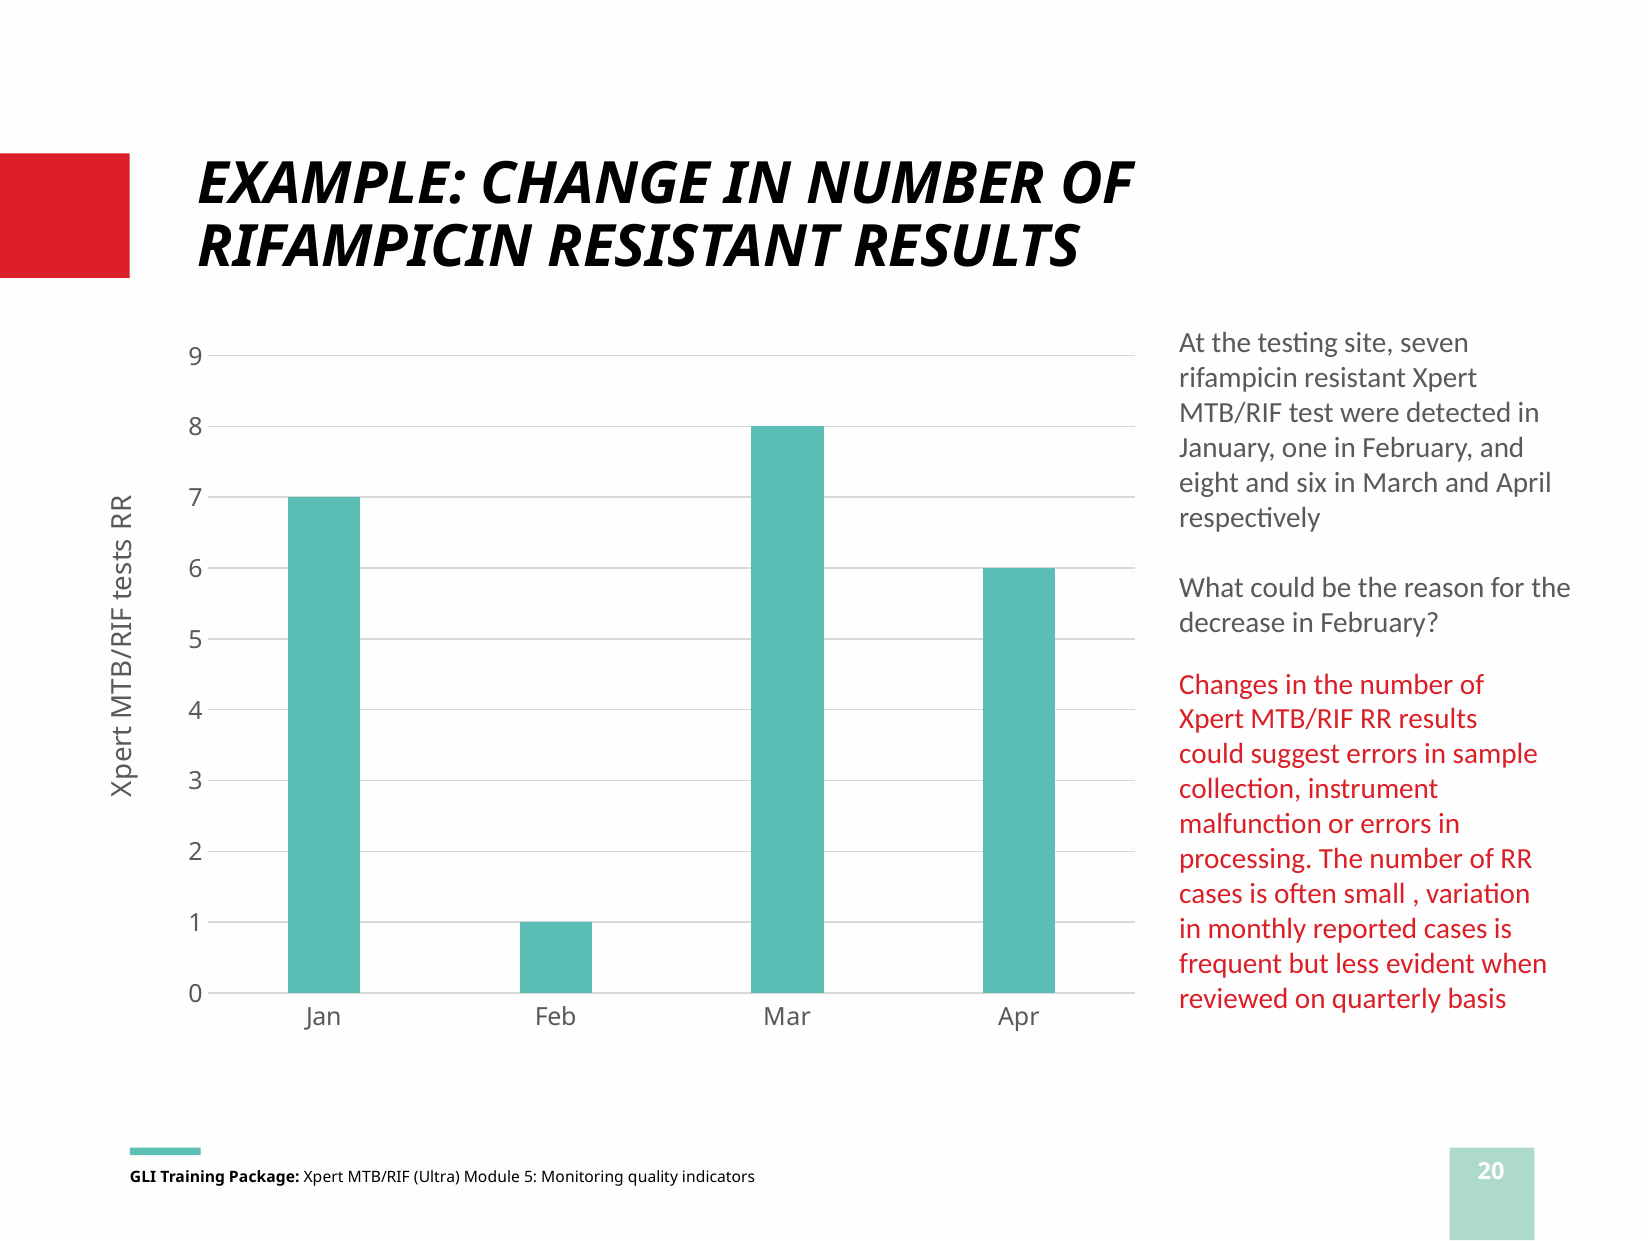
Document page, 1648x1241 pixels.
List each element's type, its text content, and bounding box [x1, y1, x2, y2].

title EXAMPLE: CHANGE IN NUMBER OF RIFAMPICIN RESISTANT RESULTS [197, 153, 1450, 278]
text_box At the testing site, seven rifampicin resistant Xpert MTB/RIF test were detected in January, one in February, and eight and six in March and April respectively What could be the reason for the decrease in February? [1164, 316, 1588, 646]
chart [65, 331, 1165, 1064]
text_box Changes in the number of Xpert MTB/RIF RR results could suggest errors in sample collection, instrument malfunction or errors in processing. The number of RR cases is often small , variation in monthly reported cases is frequent but less evident when reviewed on quarterly basis [1165, 657, 1564, 1022]
